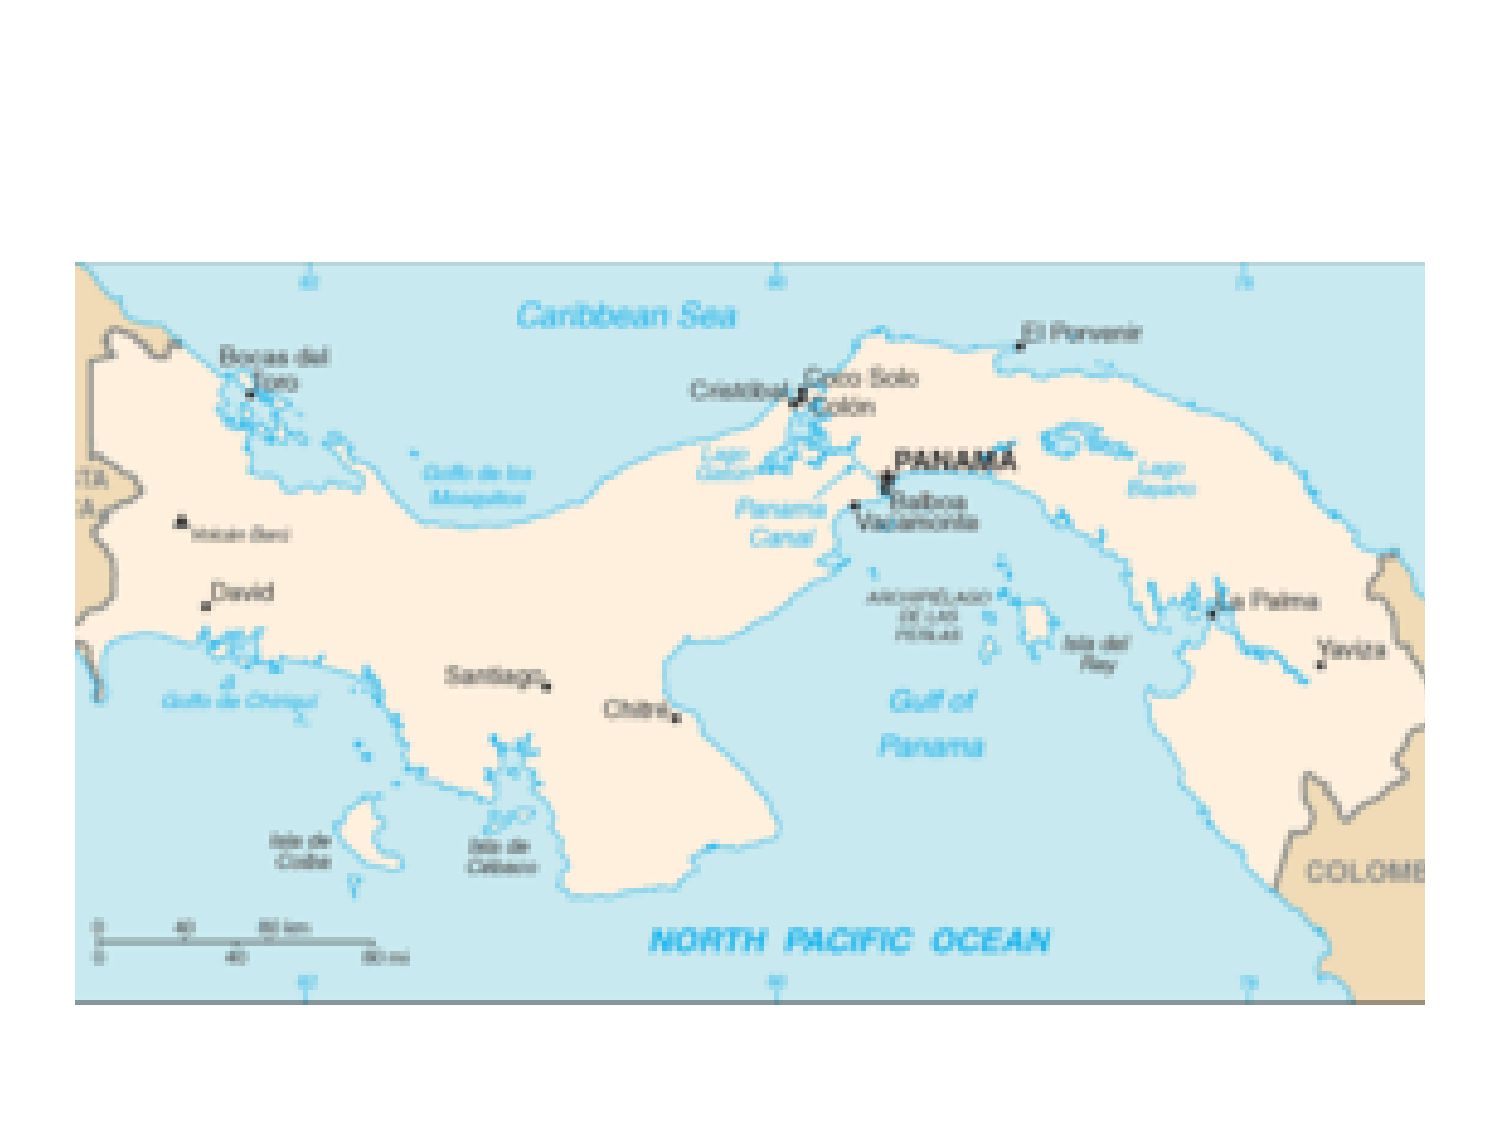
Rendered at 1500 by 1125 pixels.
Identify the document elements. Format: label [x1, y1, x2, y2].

list [74, 262, 1426, 1006]
